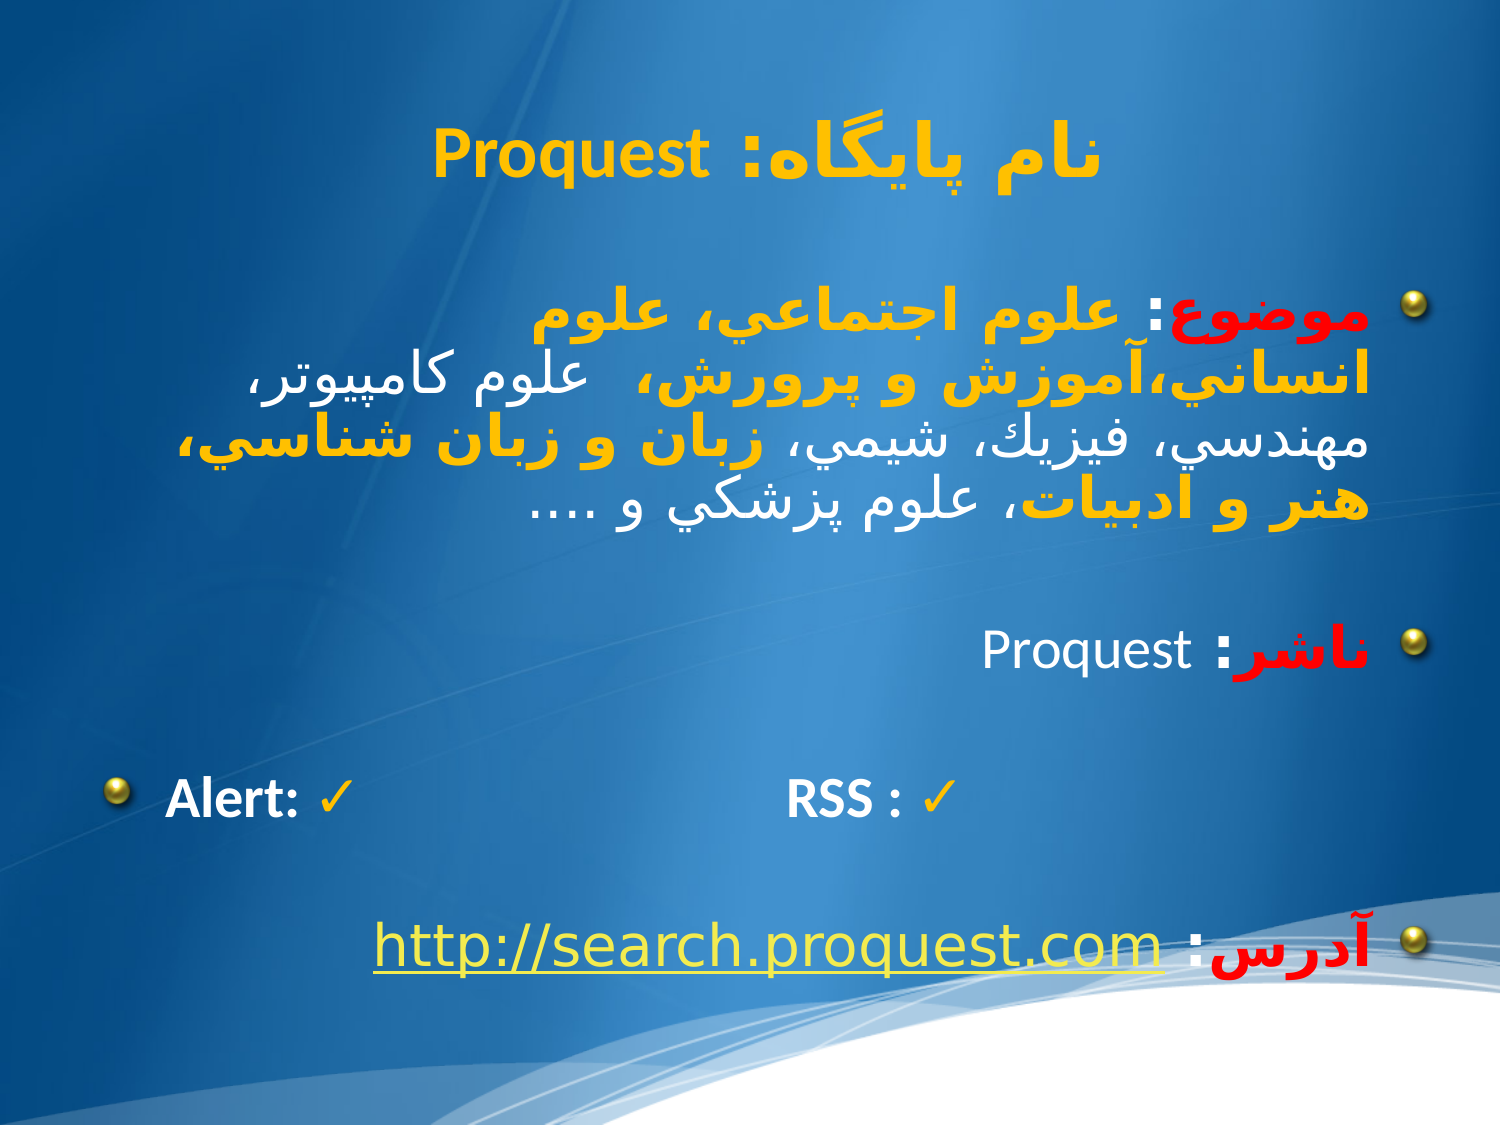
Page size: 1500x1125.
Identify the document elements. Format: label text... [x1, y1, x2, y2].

picture [0, 0, 1500, 1125]
list نام پایگاه: Proquest موضوع: علوم اجتماعي، علوم انساني،آموزش و پرورش، علوم كامپيوتر، مهندسي، فيزيك، شيمي، زبان و زبان شناسي، هنر و ادبيات، علوم پزشكي و .... ناشر: Proquest Alert: ✓ RSS : ✓ آدرس: http://search.proquest.com [99, 112, 1438, 1022]
